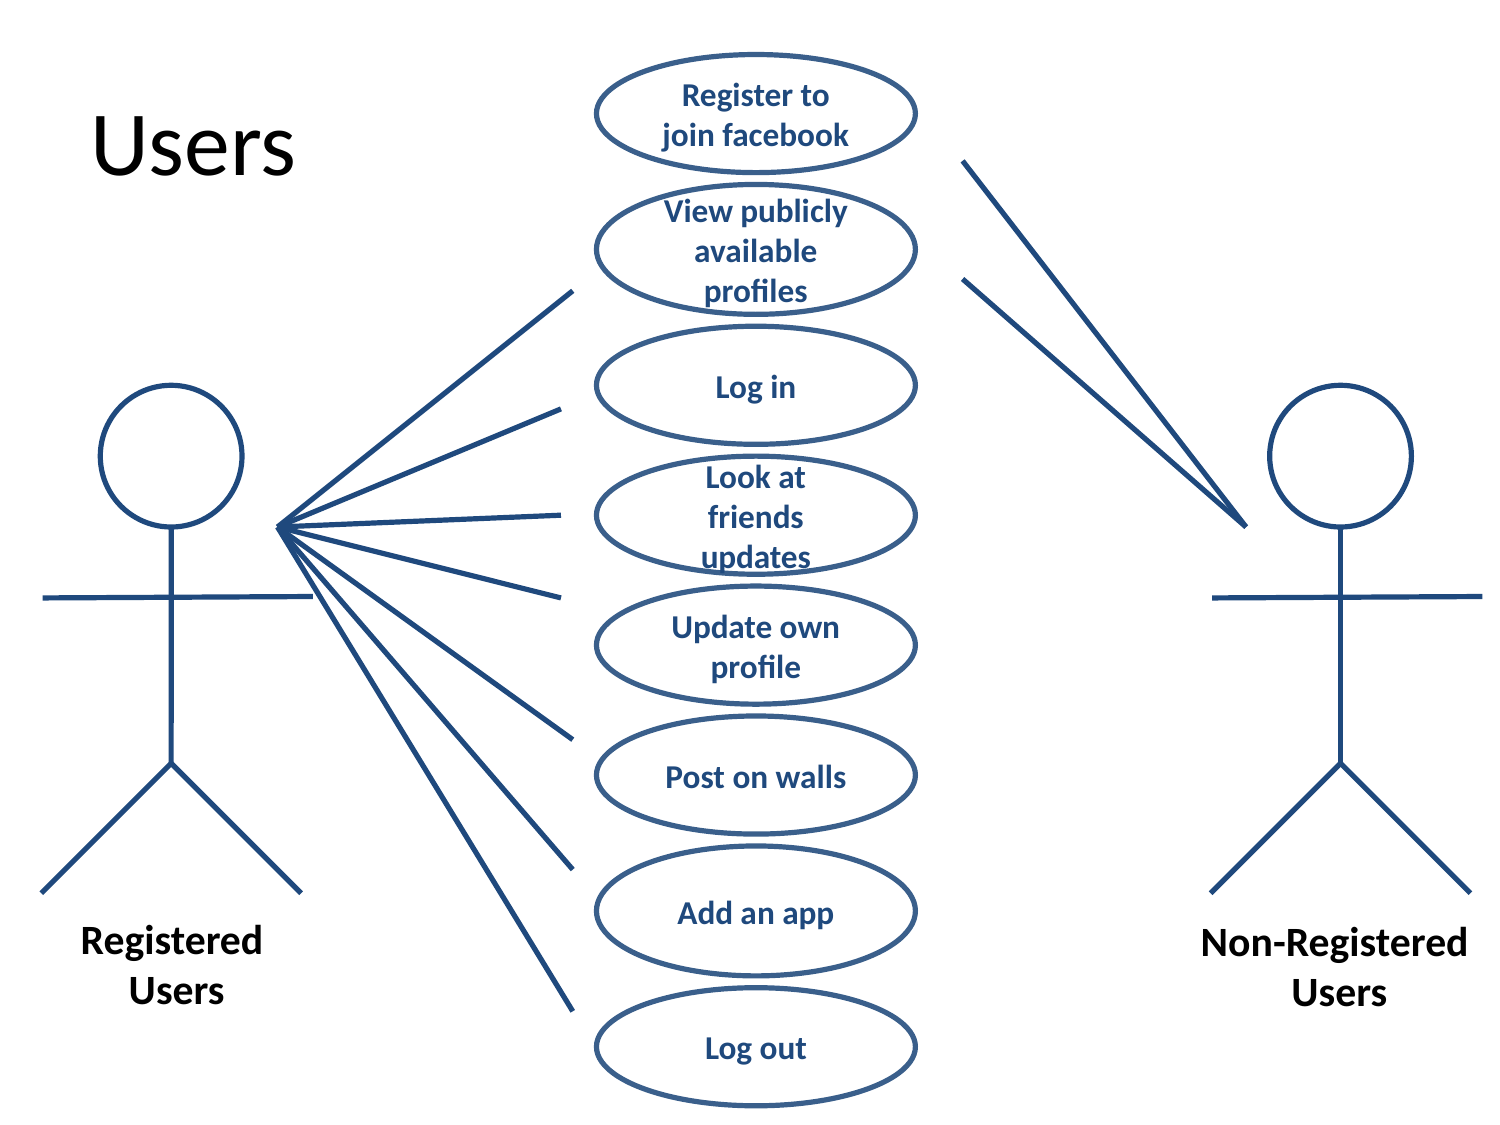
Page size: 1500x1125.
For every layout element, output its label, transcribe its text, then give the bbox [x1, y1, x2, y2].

text_box Log out [594, 985, 918, 1108]
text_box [1341, 762, 1471, 894]
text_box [277, 290, 574, 525]
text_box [1210, 762, 1341, 894]
text_box Look at friends updates [594, 454, 918, 577]
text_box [277, 526, 574, 1012]
text_box Log in [594, 324, 918, 447]
text_box Post on walls [594, 713, 918, 837]
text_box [40, 762, 172, 894]
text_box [277, 514, 562, 524]
text_box Register to join facebook [594, 52, 918, 175]
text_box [962, 278, 1247, 528]
text_box Non-Registered Users [1185, 907, 1494, 1022]
text_box View publicly available profiles [594, 182, 918, 317]
text_box Registered Users [65, 905, 278, 1020]
title Users [75, 45, 1425, 233]
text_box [962, 160, 1247, 278]
text_box [98, 383, 245, 530]
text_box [173, 762, 272, 894]
text_box Update own profile [594, 583, 918, 707]
text_box Add an app [594, 843, 918, 978]
text_box [1267, 383, 1414, 530]
